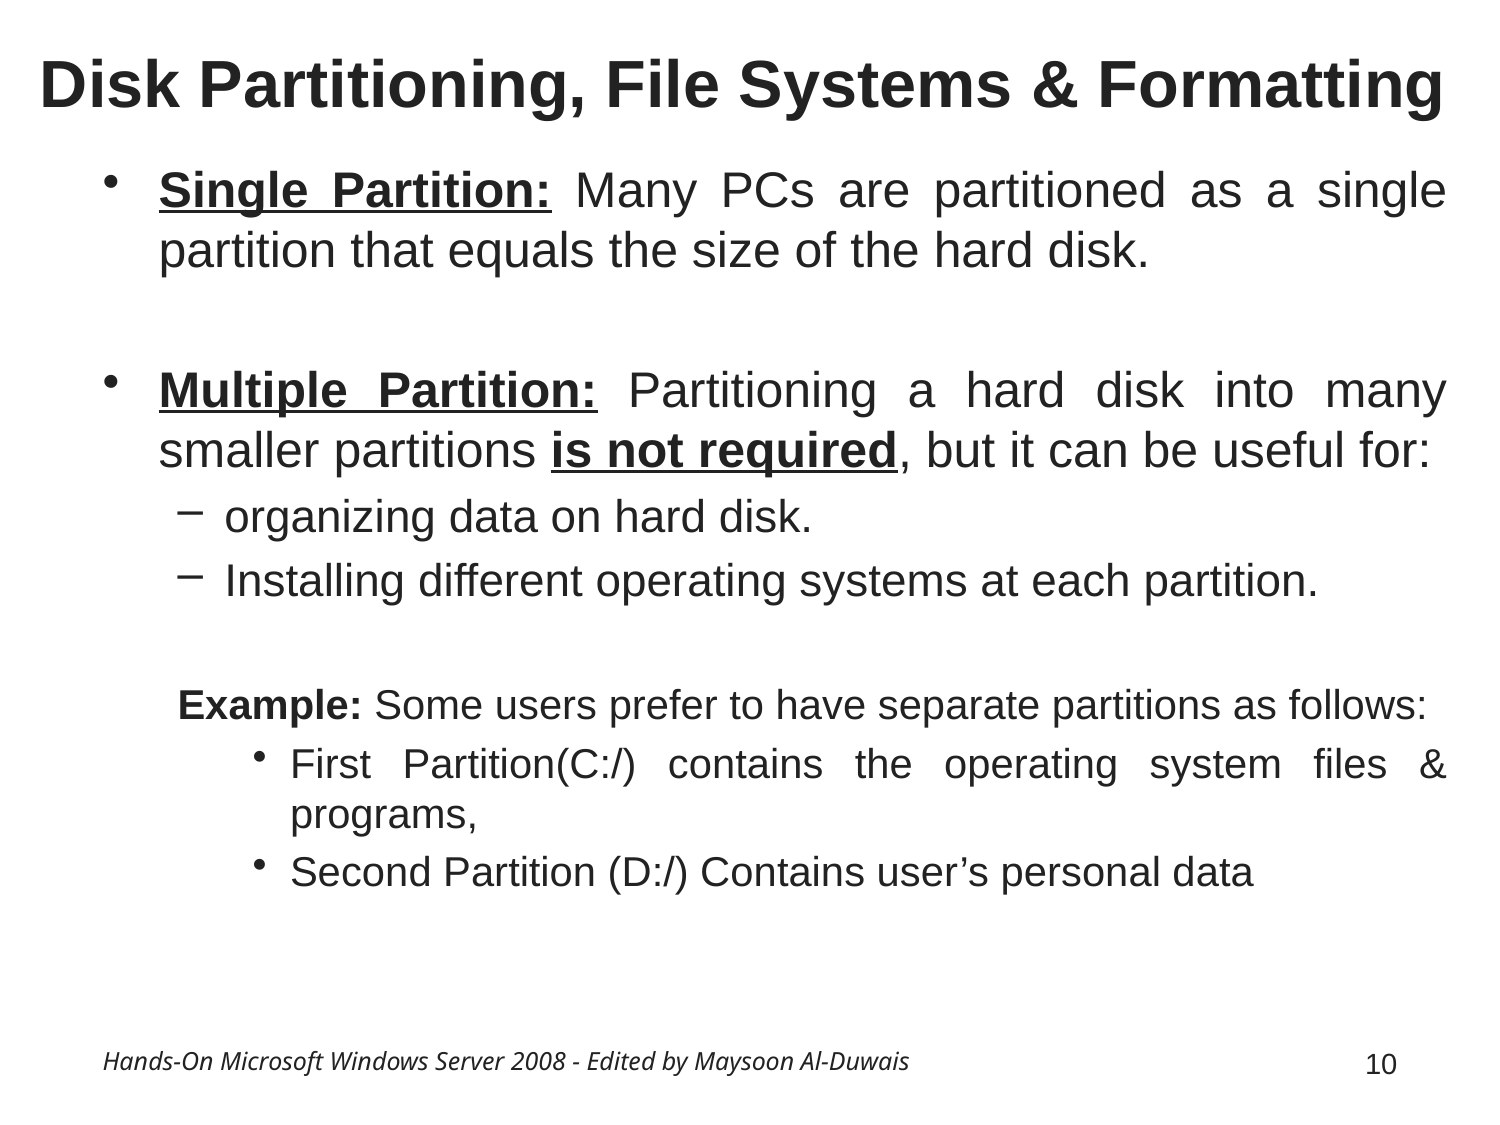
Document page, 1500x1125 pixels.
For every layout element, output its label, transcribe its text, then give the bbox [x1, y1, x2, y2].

slide_number 10 [1074, 1037, 1413, 1101]
title Disk Partitioning, File Systems & Formatting [0, 0, 1500, 176]
list Single Partition: Many PCs are partitioned as a single partition that equals the size of the hard disk. Multiple Partition: Partitioning a hard disk into many smaller partitions is not required, but it can be useful for: organizing data on hard disk. Installing different operating systems at each partition. Example: Some users prefer to have separate partitions as follows: First Partition(C:/) contains the operating system files & programs, Second Partition (D:/) Contains user’s personal data [87, 149, 1463, 1026]
footer Hands-On Microsoft Windows Server 2008 - Edited by Maysoon Al-Duwais [87, 1037, 1074, 1101]
